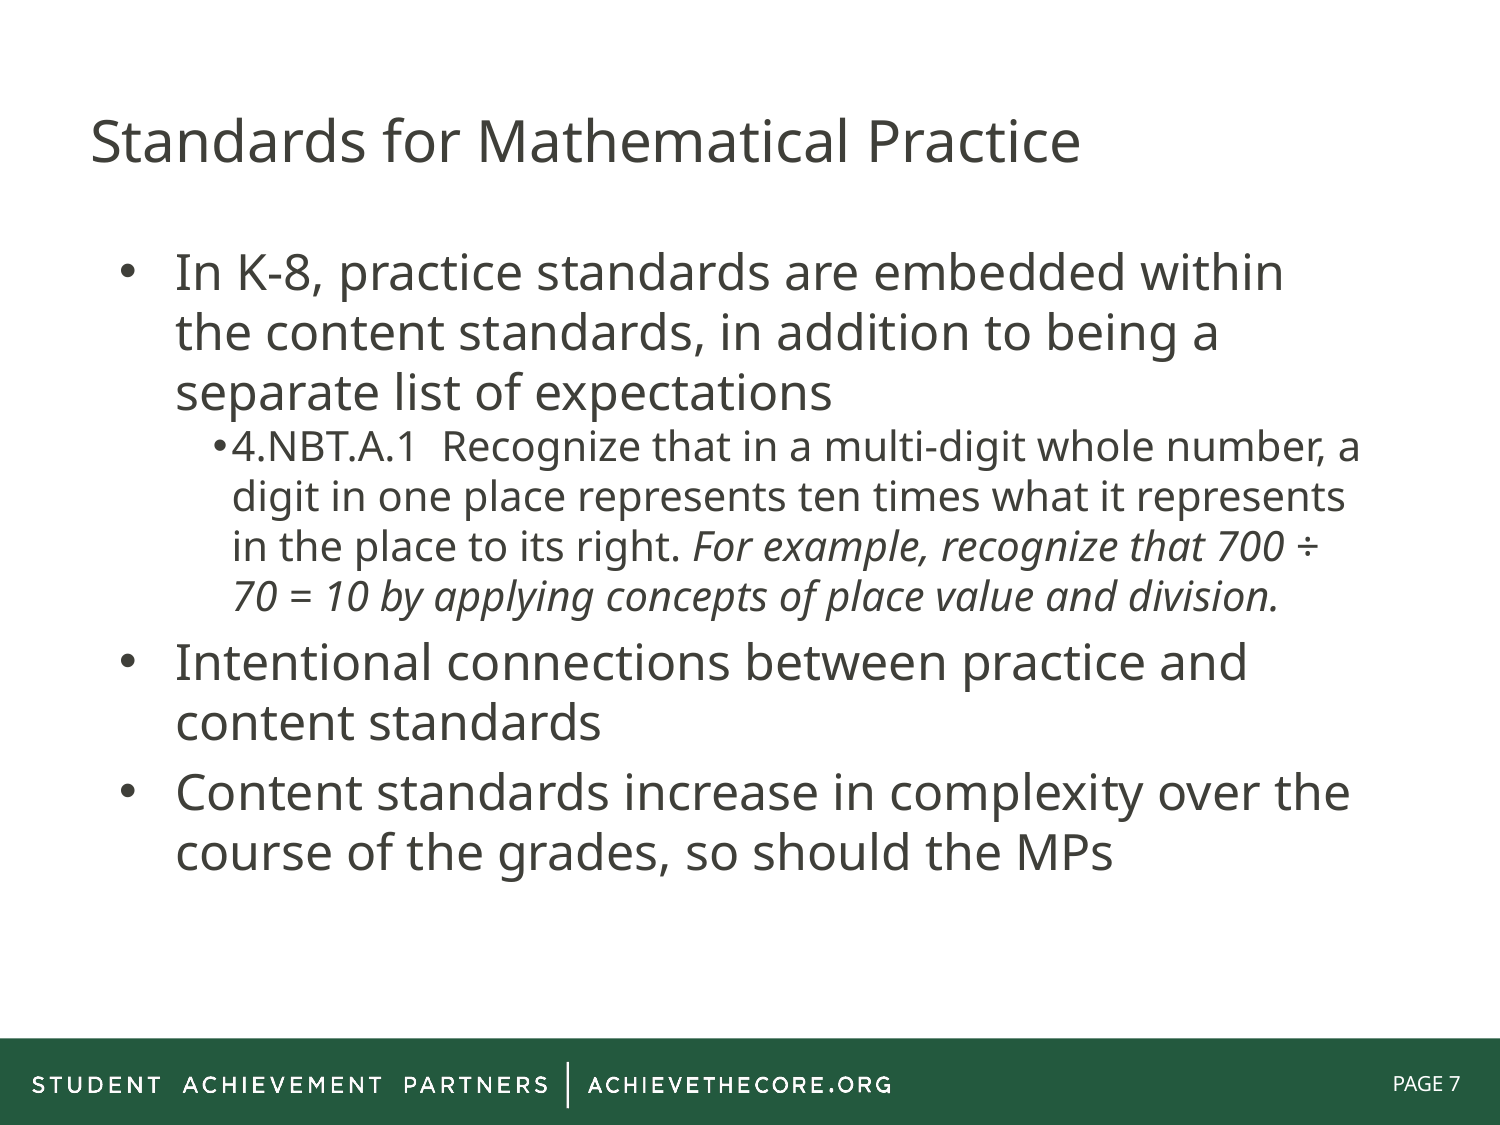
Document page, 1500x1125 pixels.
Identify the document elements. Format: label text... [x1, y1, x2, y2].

title Standards for Mathematical Practice [75, 45, 1425, 233]
picture [12, 1055, 911, 1112]
list In K-8, practice standards are embedded within the content standards, in addition to being a separate list of expectations 4.NBT.A.1 Recognize that in a multi-digit whole number, a digit in one place represents ten times what it represents in the place to its right. For example, recognize that 700 ÷ 70 = 10 by applying concepts of place value and division. Intentional connections between practice and content standards Content standards increase in complexity over the course of the grades, so should the MPs [29, 232, 1380, 976]
